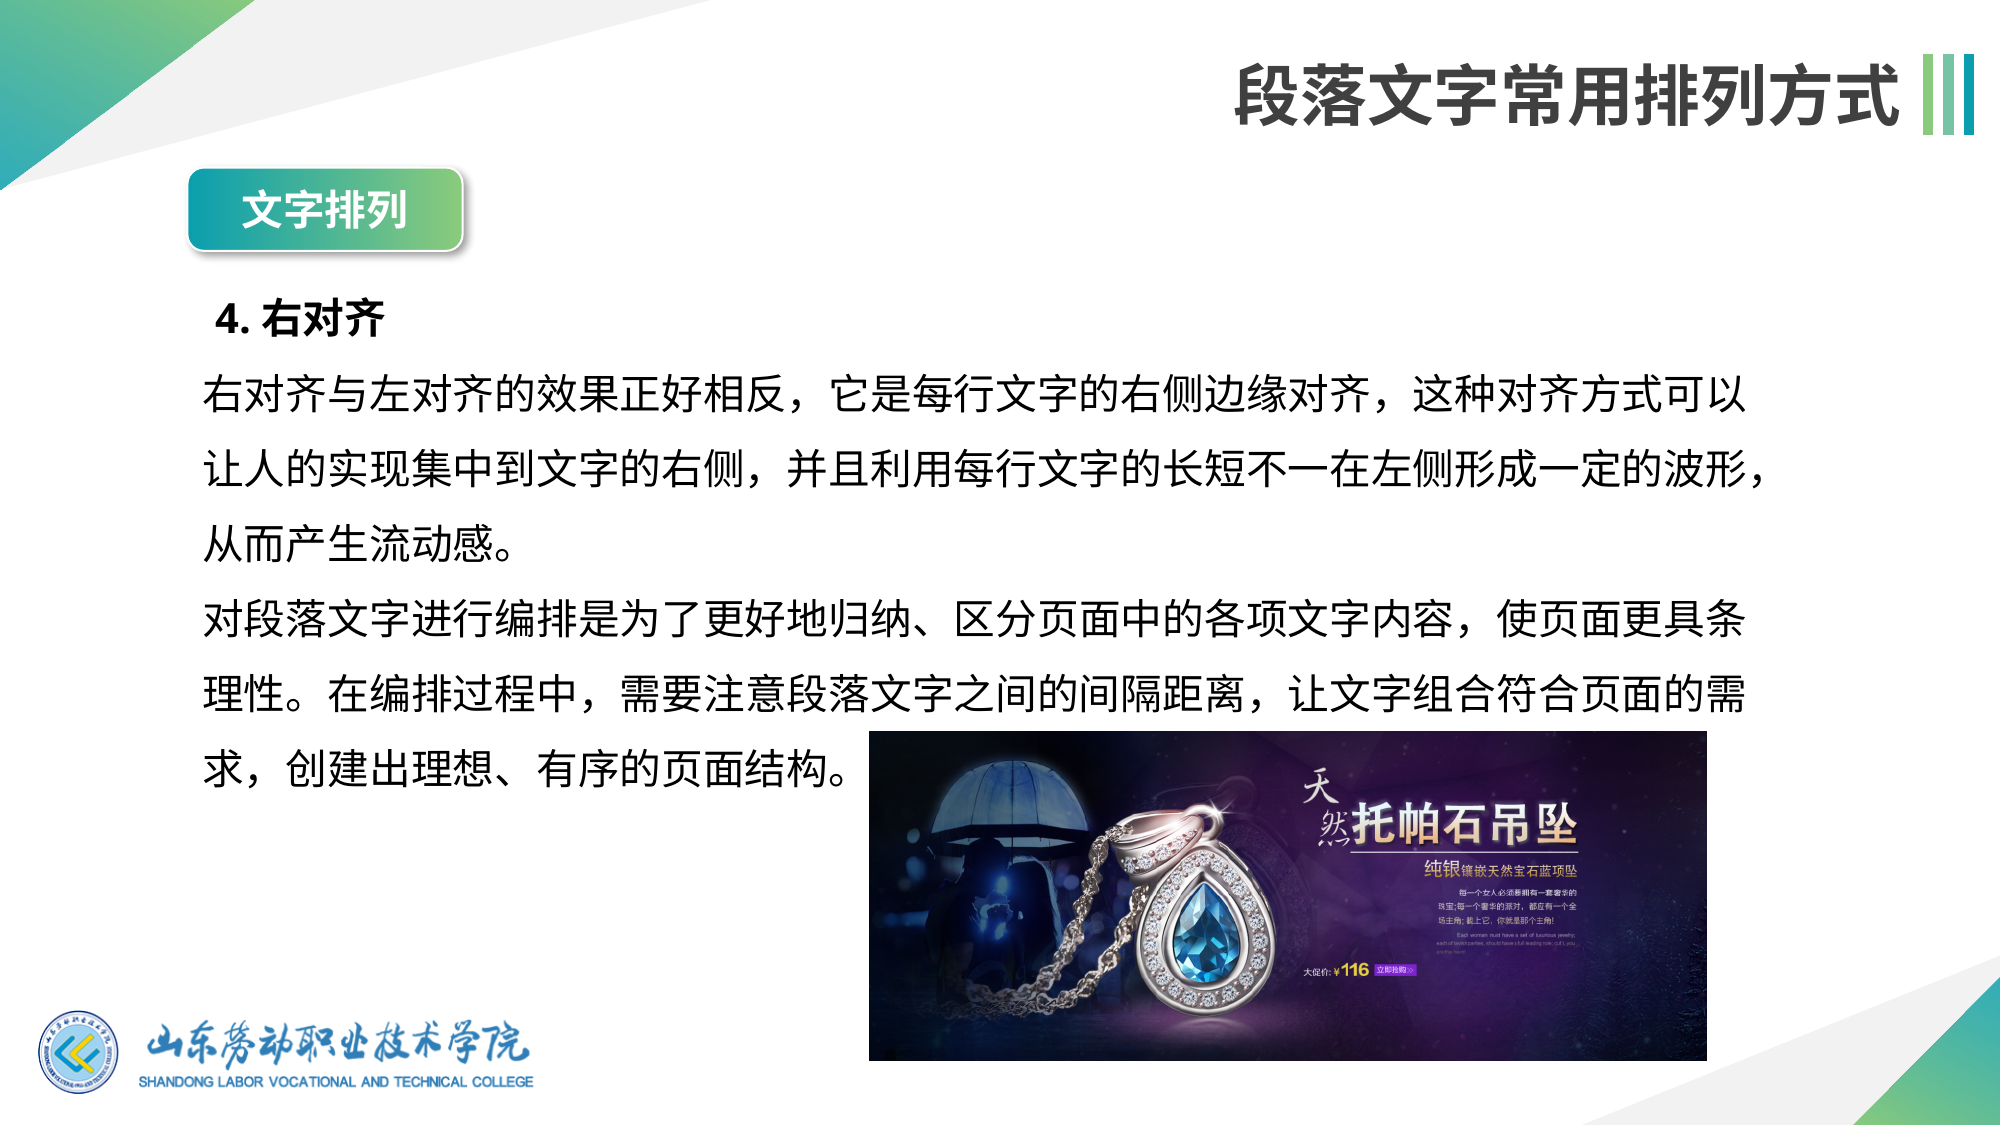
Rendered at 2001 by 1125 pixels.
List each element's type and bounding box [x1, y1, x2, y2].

text_box [0, 0, 2000, 1125]
text_box [187, 167, 463, 251]
text_box [1928, 54, 1969, 136]
picture [869, 731, 1707, 1061]
picture [38, 1010, 550, 1094]
